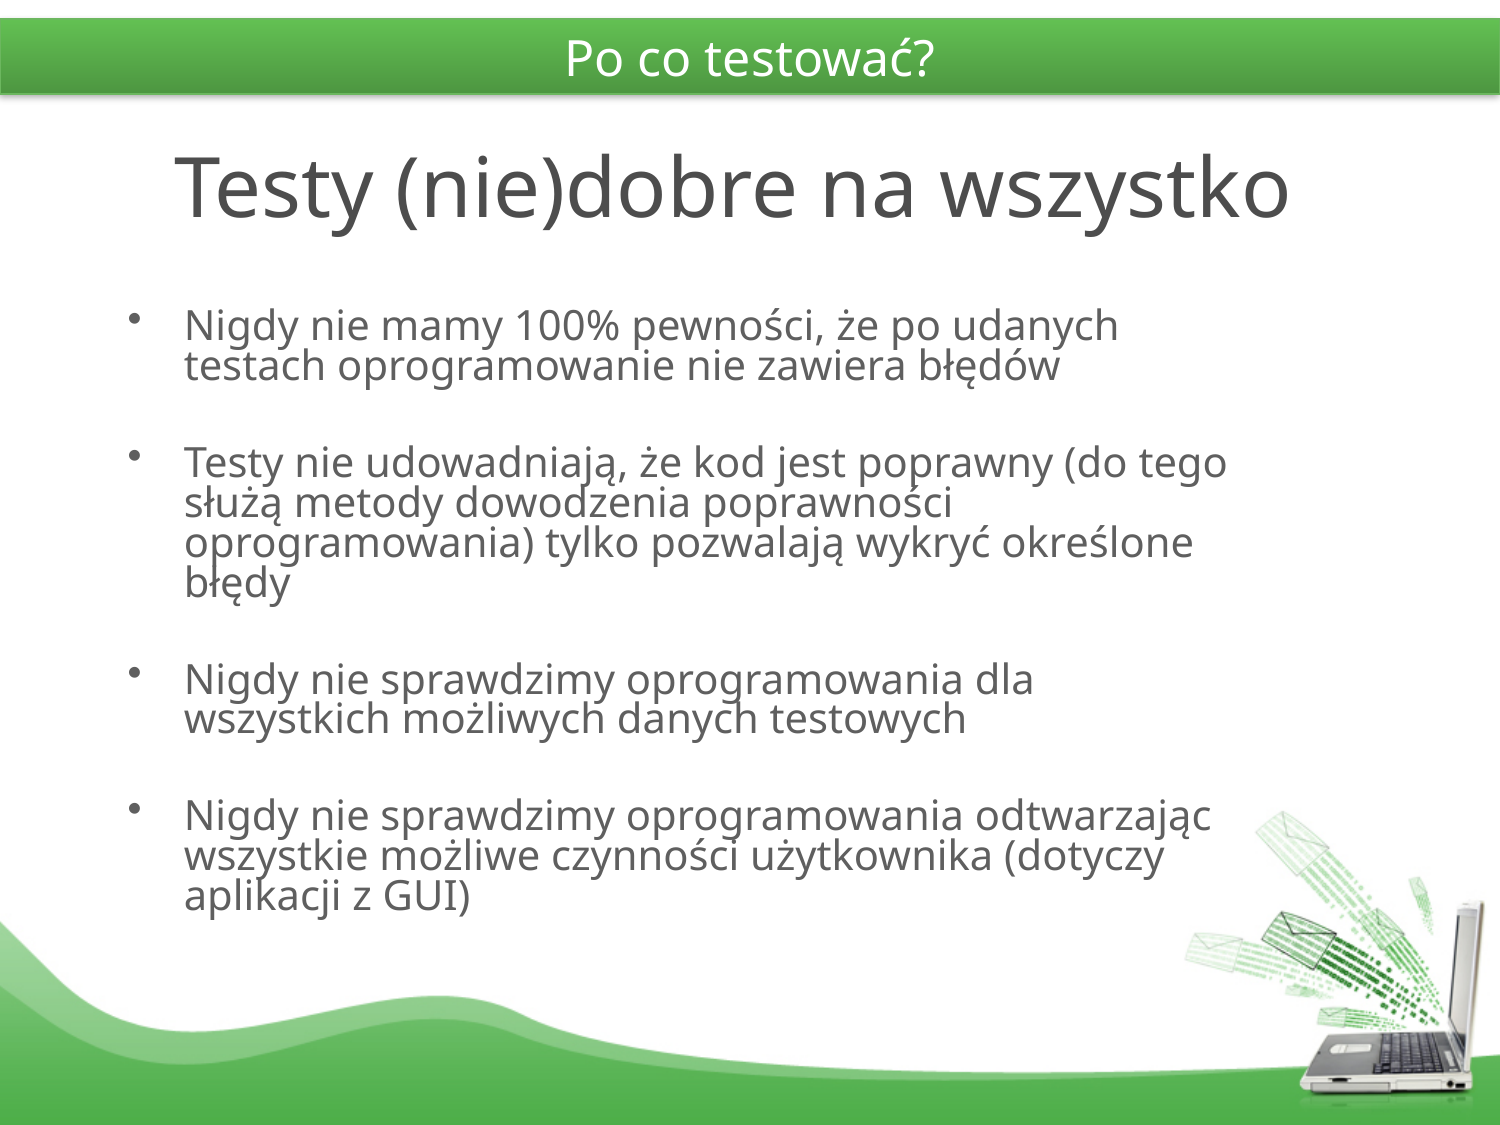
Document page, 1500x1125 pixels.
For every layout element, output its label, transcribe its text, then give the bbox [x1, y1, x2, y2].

picture [0, 95, 1500, 1125]
text_box Po co testować? [0, 18, 1500, 95]
title Testy (nie)dobre na wszystko [159, 125, 1360, 243]
text_box Nigdy nie mamy 100% pewności, że po udanych testach oprogramowanie nie zawiera błędów Testy nie udowadniają, że kod jest poprawny (do tego służą metody dowodzenia poprawności oprogramowania) tylko pozwalają wykryć określone błędy Nigdy nie sprawdzimy oprogramowania dla wszystkich możliwych danych testowych Nigdy nie sprawdzimy oprogramowania odtwarzając wszystkie możliwe czynności użytkownika (dotyczy aplikacji z GUI) [112, 301, 1250, 1002]
picture [0, 0, 1500, 18]
